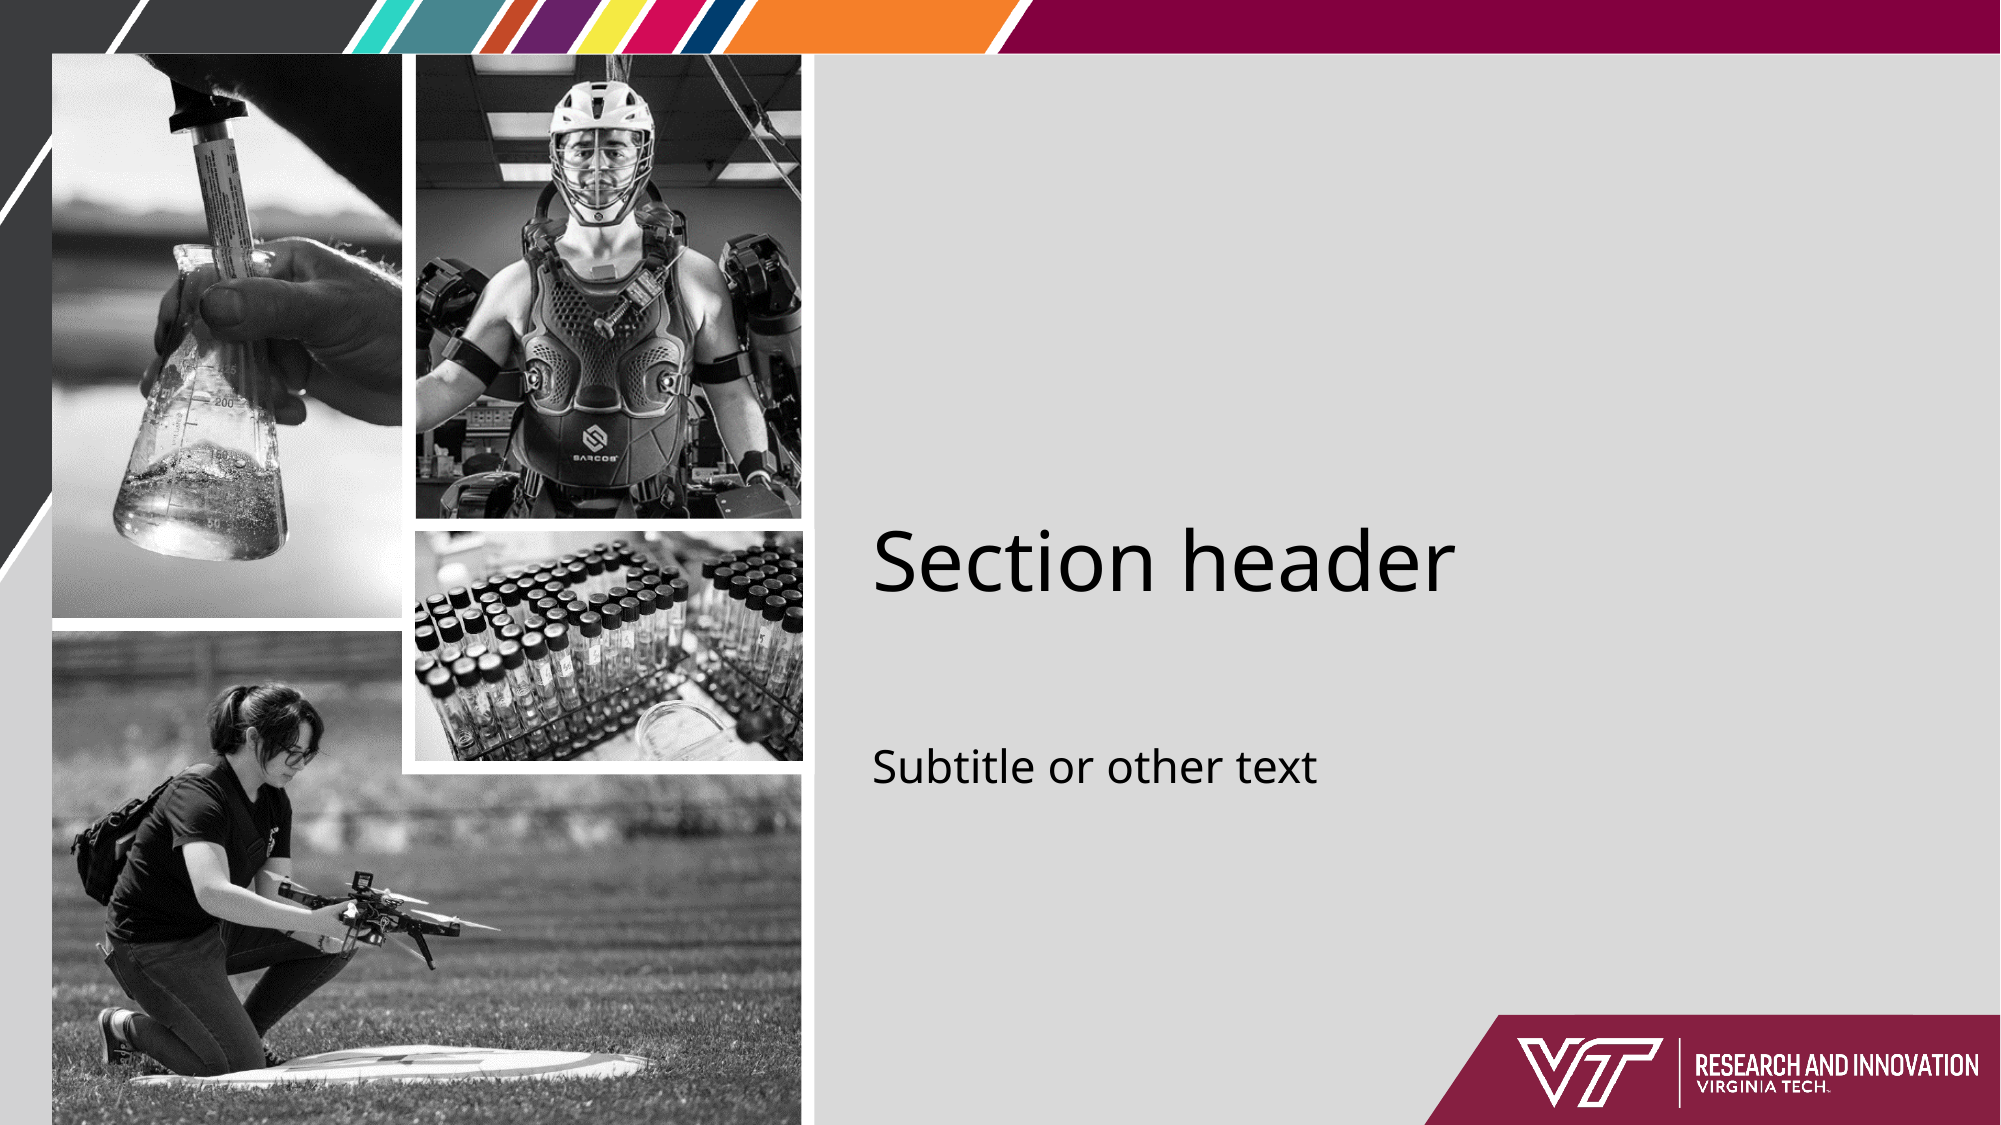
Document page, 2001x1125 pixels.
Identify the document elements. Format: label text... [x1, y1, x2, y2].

picture [0, 0, 2000, 1125]
picture [415, 531, 803, 761]
title Section header [872, 66, 1902, 610]
subtitle Subtitle or other text [872, 732, 1902, 848]
picture [1517, 1038, 1978, 1108]
